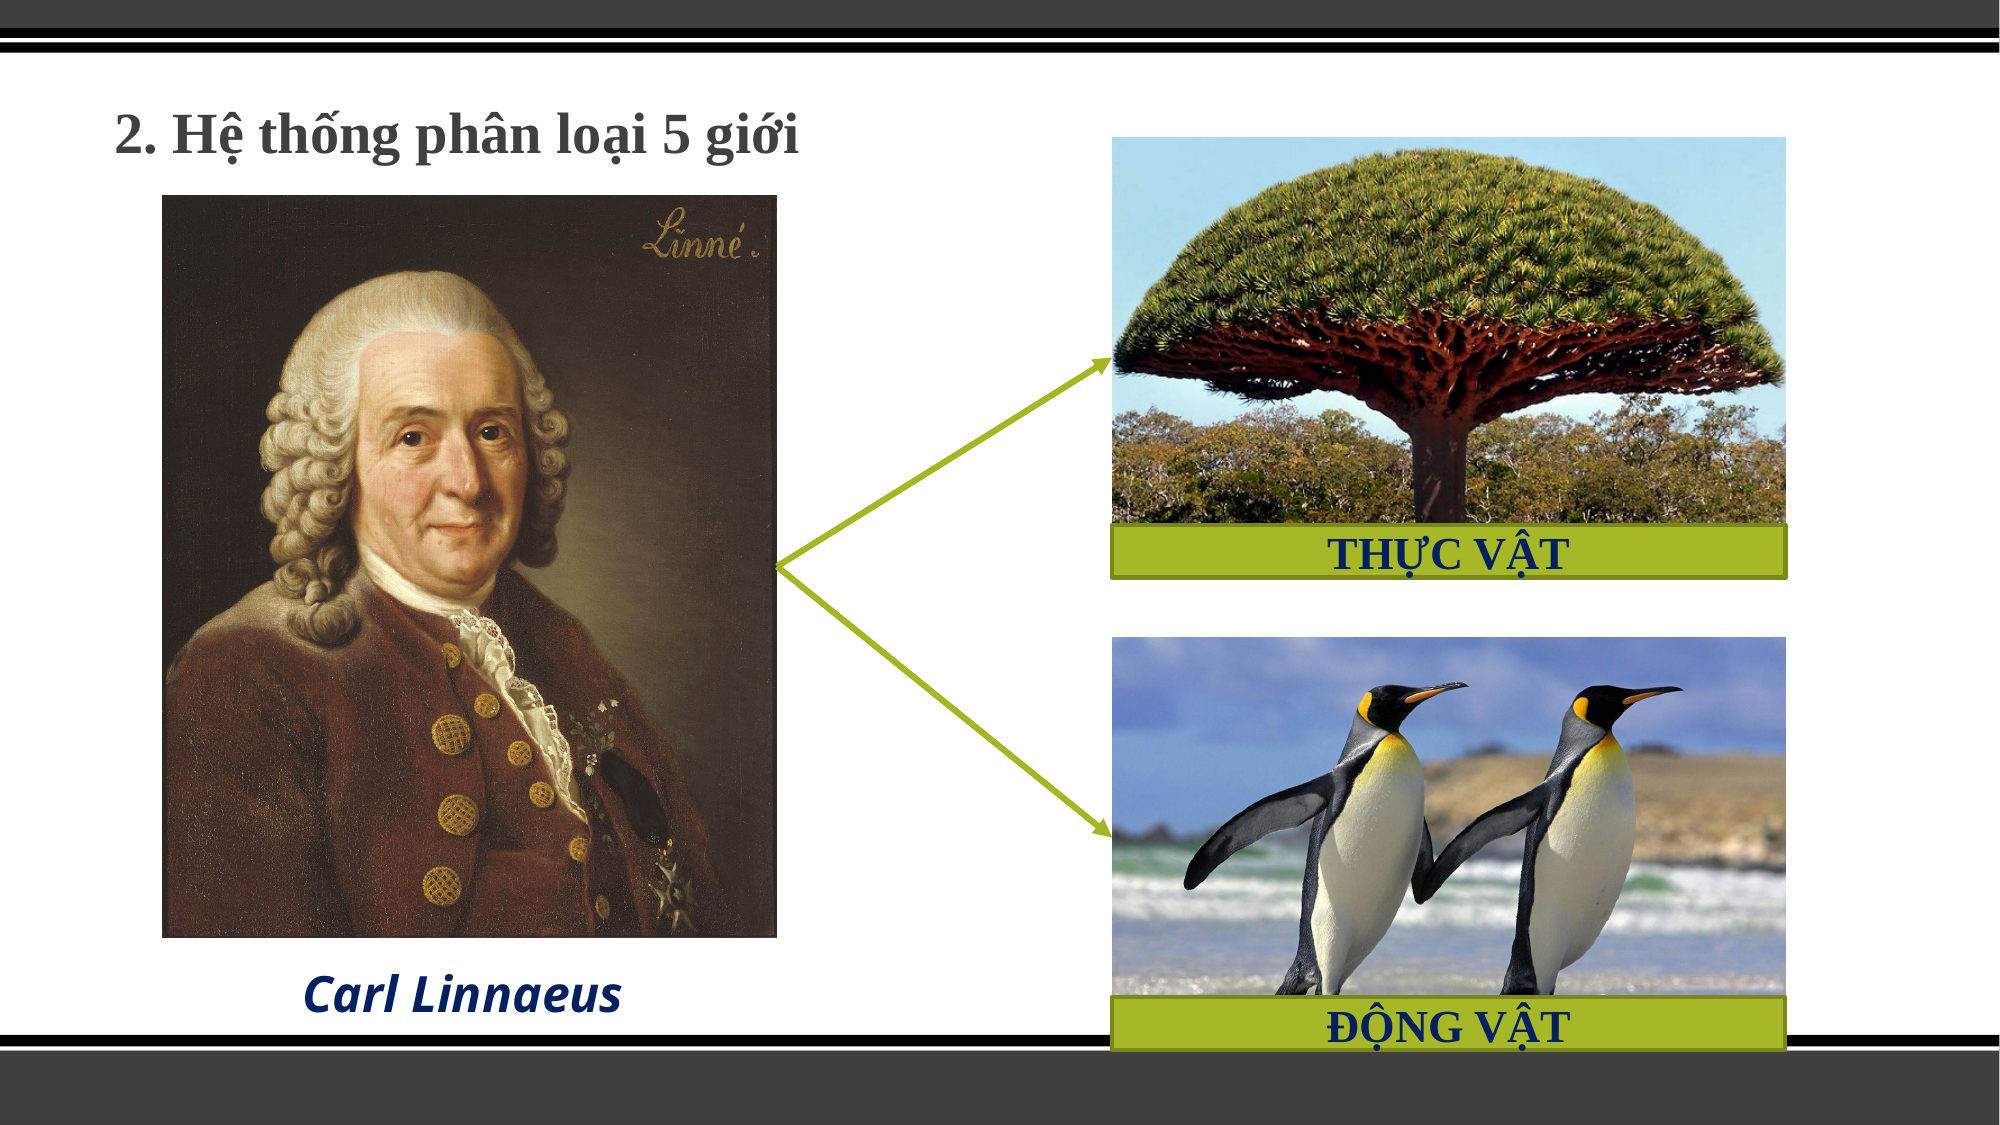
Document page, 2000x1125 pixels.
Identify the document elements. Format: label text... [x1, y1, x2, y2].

picture [1111, 136, 1787, 578]
text_box 2. Hệ thống phân loại 5 giới [99, 95, 888, 171]
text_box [776, 566, 1113, 838]
text_box Carl Linnaeus [287, 961, 700, 1031]
text_box ĐỘNG VẬT [1110, 1039, 1787, 1052]
picture [1111, 637, 1787, 1038]
picture [161, 194, 778, 939]
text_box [776, 357, 1113, 563]
